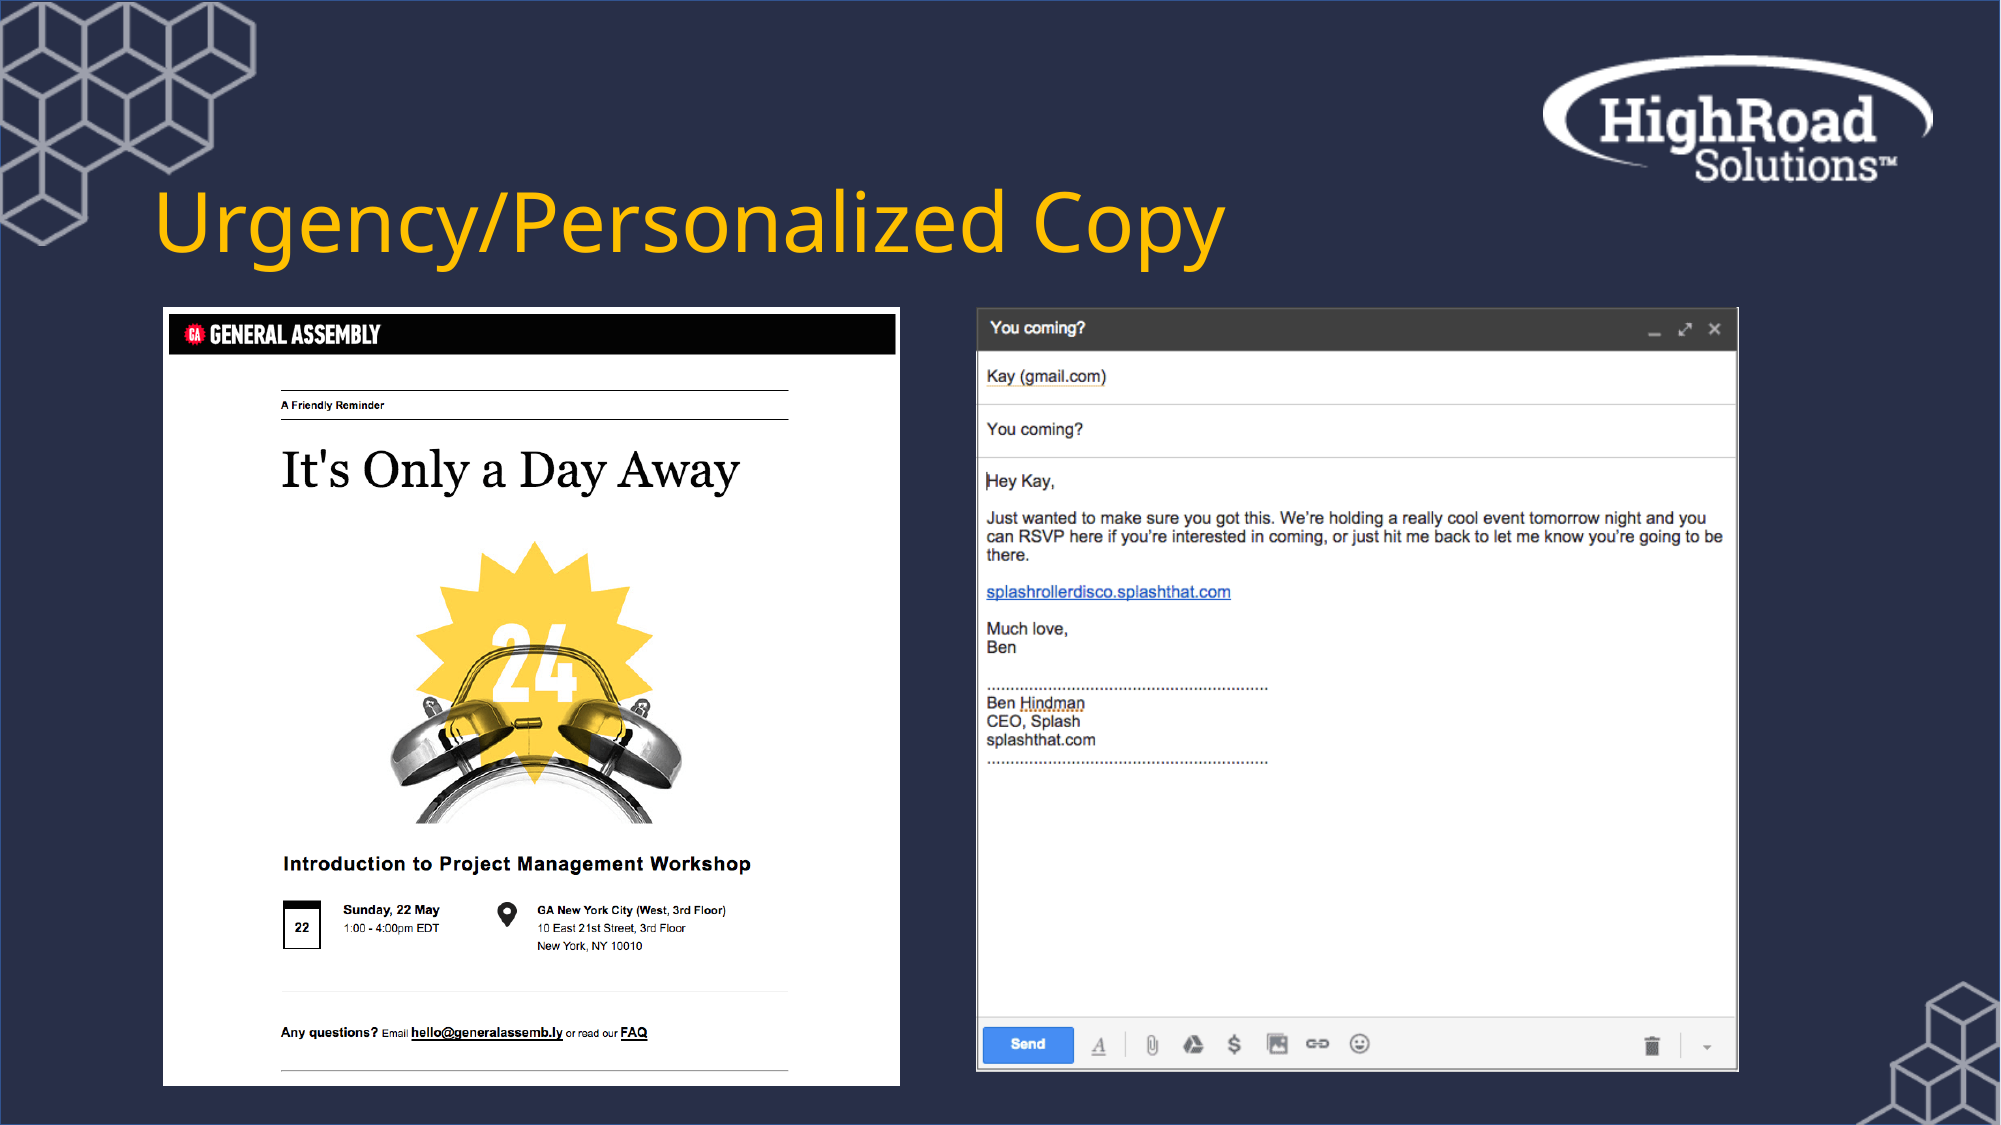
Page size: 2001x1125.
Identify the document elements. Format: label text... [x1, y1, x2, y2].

picture [163, 307, 900, 1086]
picture [976, 307, 1739, 1072]
title Urgency/Personalized Copy [137, 129, 1863, 321]
picture [1543, 54, 1933, 183]
picture [1855, 981, 2000, 1125]
picture [0, 2, 330, 246]
